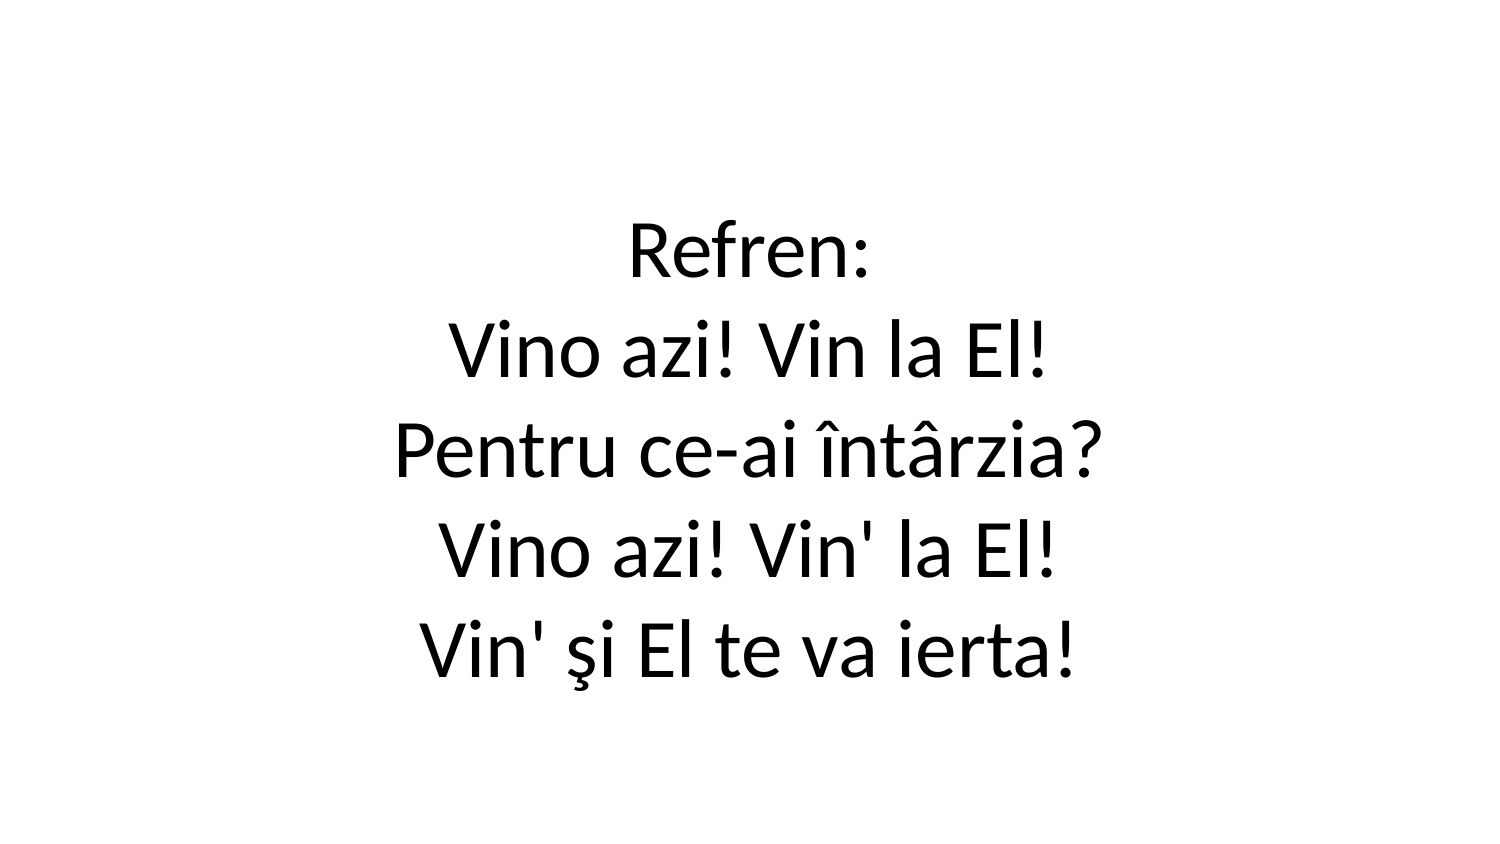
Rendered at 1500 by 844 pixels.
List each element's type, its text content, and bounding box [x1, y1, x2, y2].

text_box Refren: Vino azi! Vin la El! Pentru ce-ai întârzia? Vino azi! Vin' la El! Vin' şi El te va ierta! [378, 142, 1122, 702]
